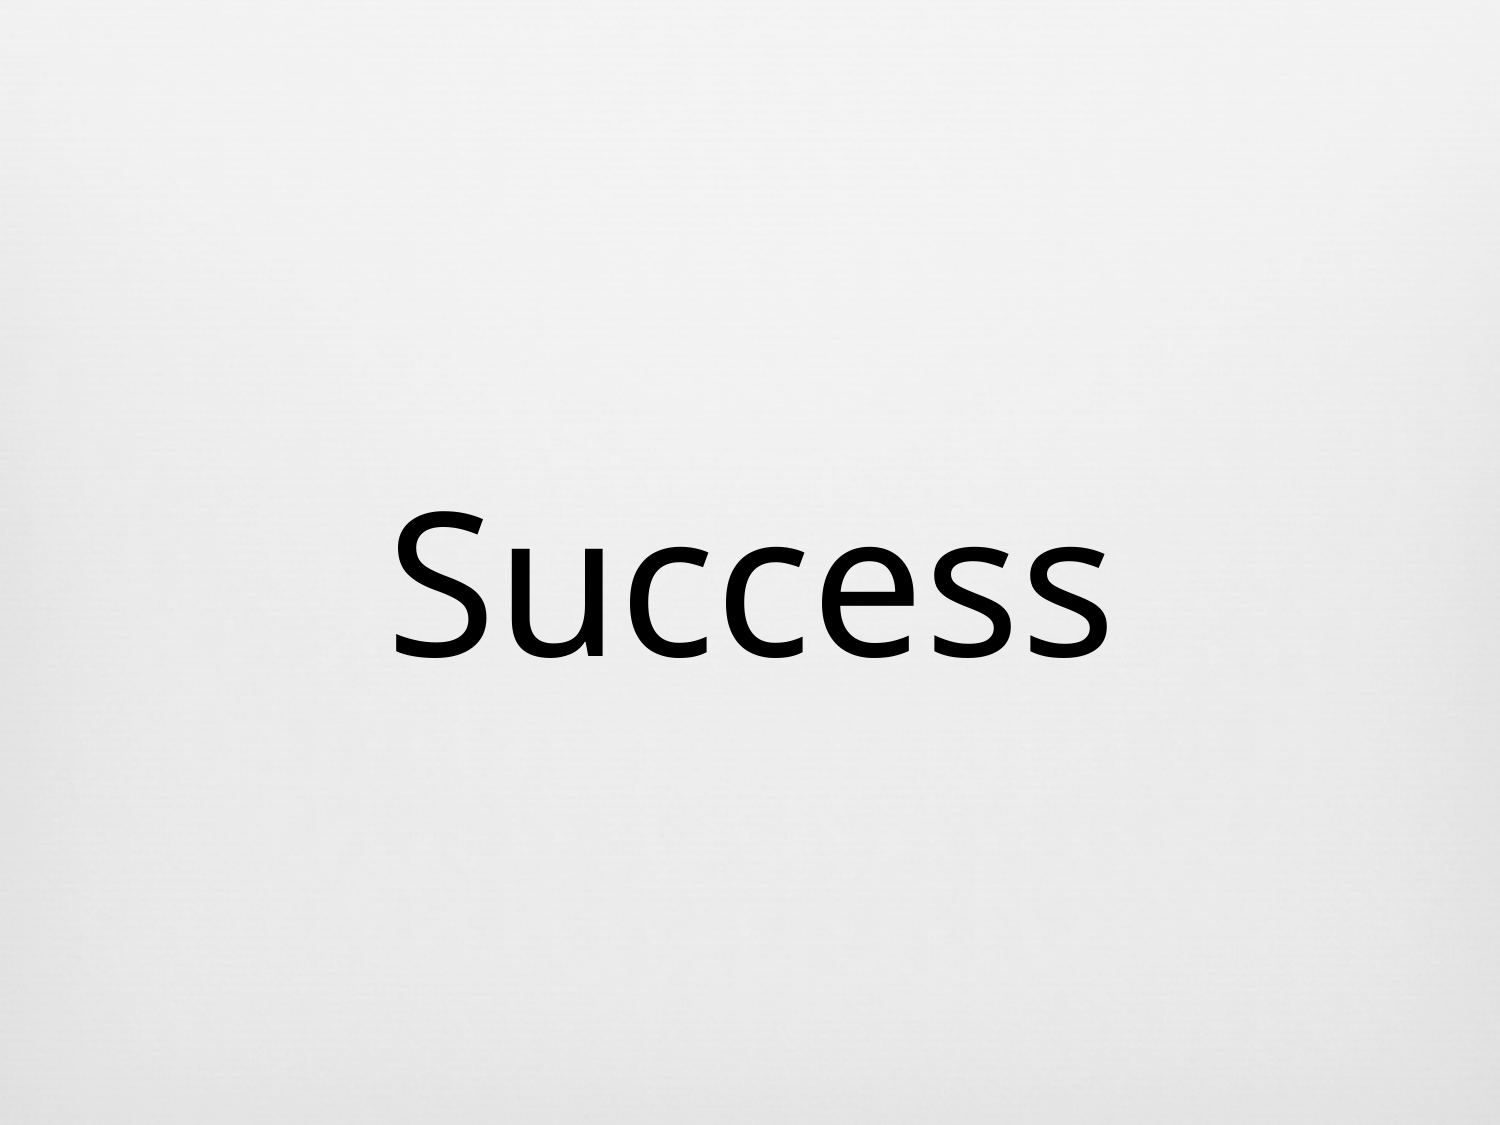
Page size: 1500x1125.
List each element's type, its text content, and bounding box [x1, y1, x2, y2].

text_box Success [371, 448, 1131, 704]
